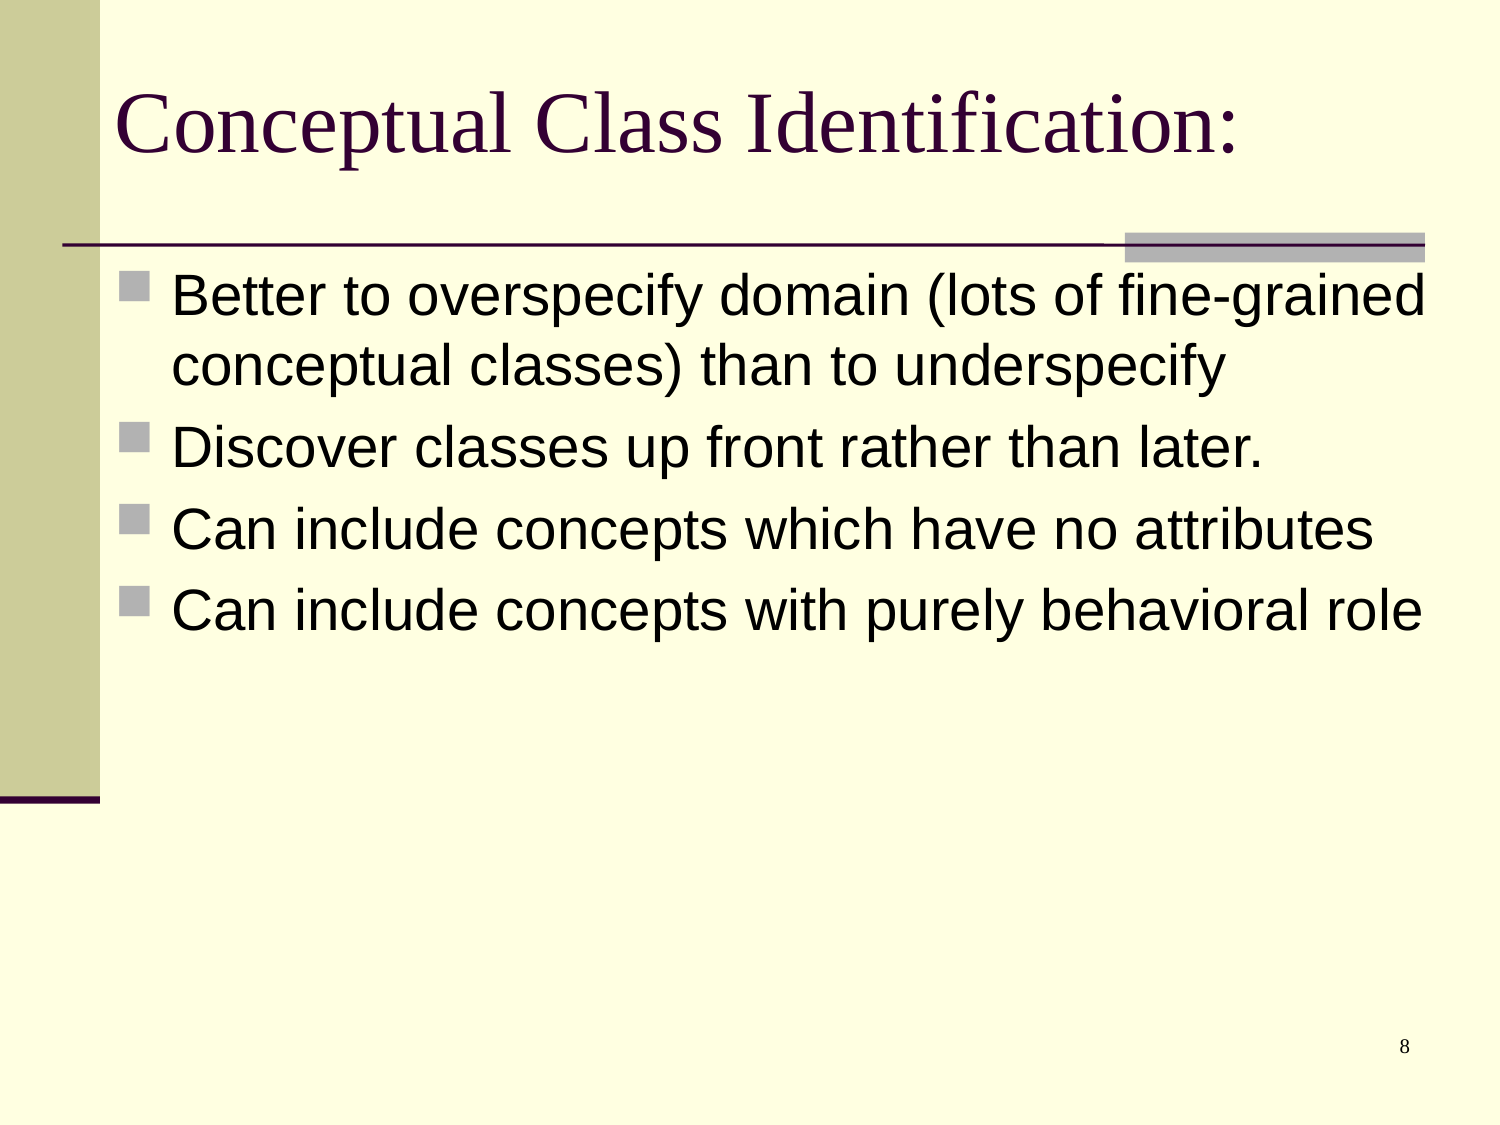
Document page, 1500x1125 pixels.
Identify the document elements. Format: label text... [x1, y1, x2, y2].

slide_number 8 [1112, 1024, 1426, 1101]
title Conceptual Class Identification: [99, 0, 1299, 236]
list Better to overspecify domain (lots of fine-grained conceptual classes) than to underspecify Discover classes up front rather than later. Can include concepts which have no attributes Can include concepts with purely behavioral role [99, 249, 1447, 976]
